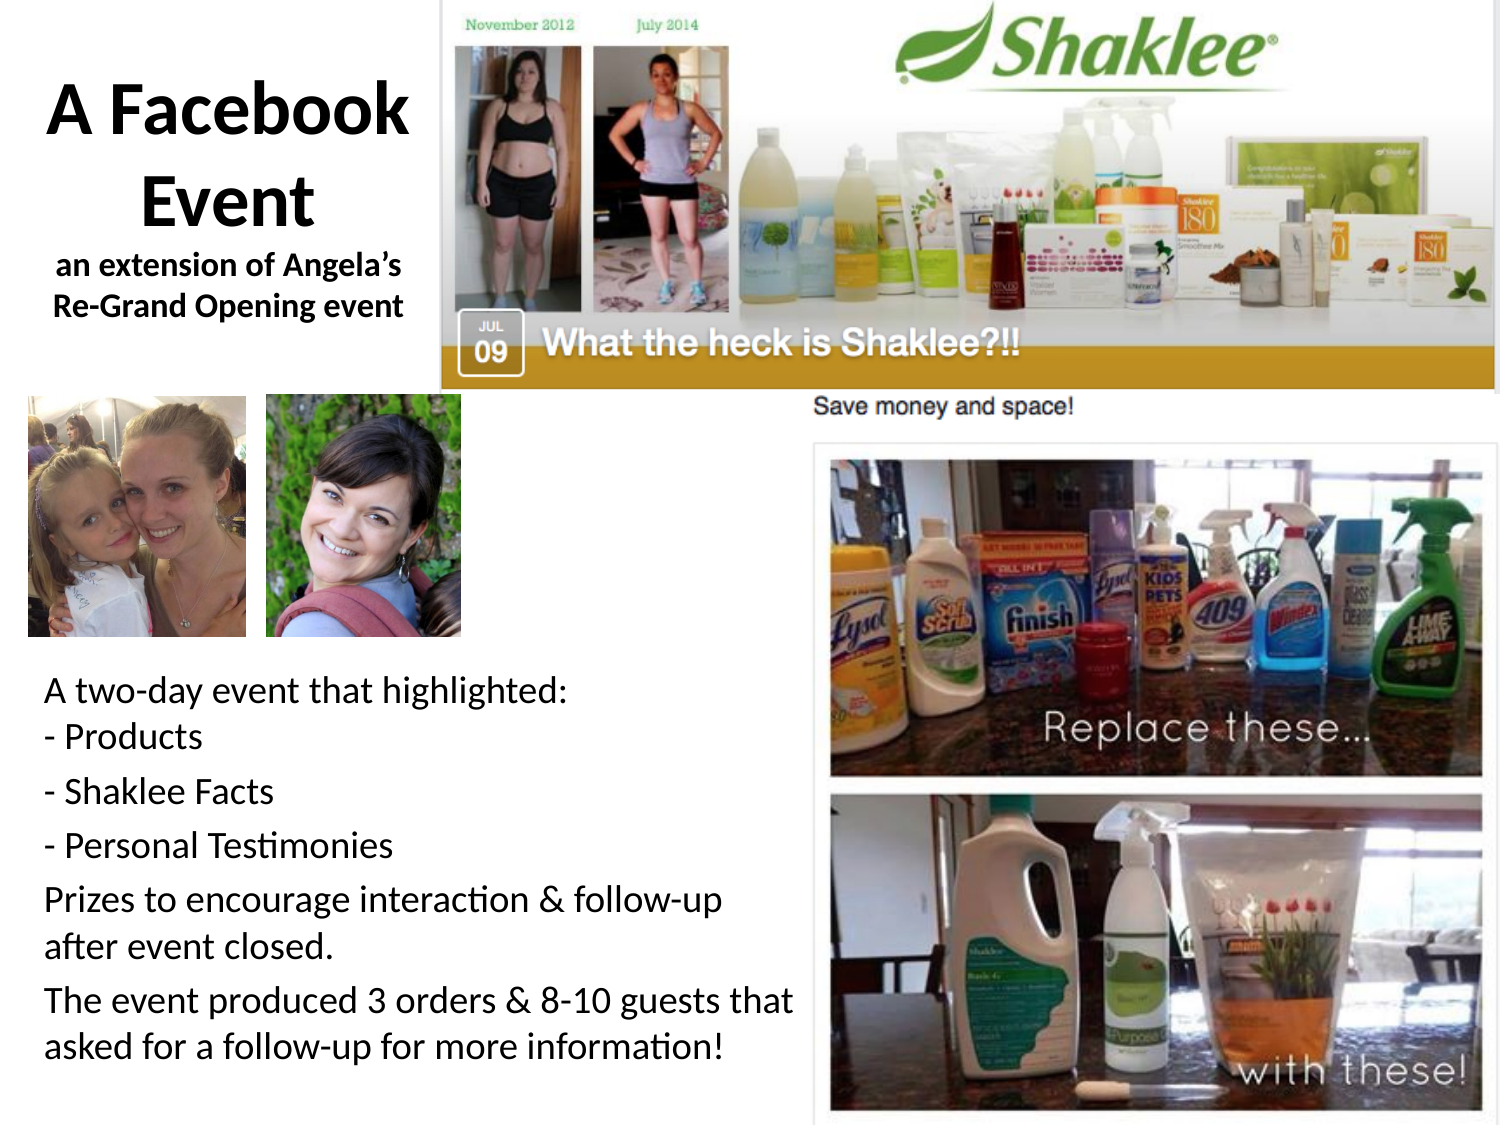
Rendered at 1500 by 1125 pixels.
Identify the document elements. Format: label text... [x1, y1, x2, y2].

subtitle A two-day event that highlighted: - Products - Shaklee Facts - Personal Testimonies Prizes to encourage interaction & follow-up after event closed. The event produced 3 orders & 8-10 guests that asked for a follow-up for more information! [28, 657, 805, 1125]
title A Facebook Event an extension of Angela’s Re-Grand Opening event [28, 0, 428, 384]
picture [28, 395, 246, 638]
picture [265, 0, 1500, 1125]
